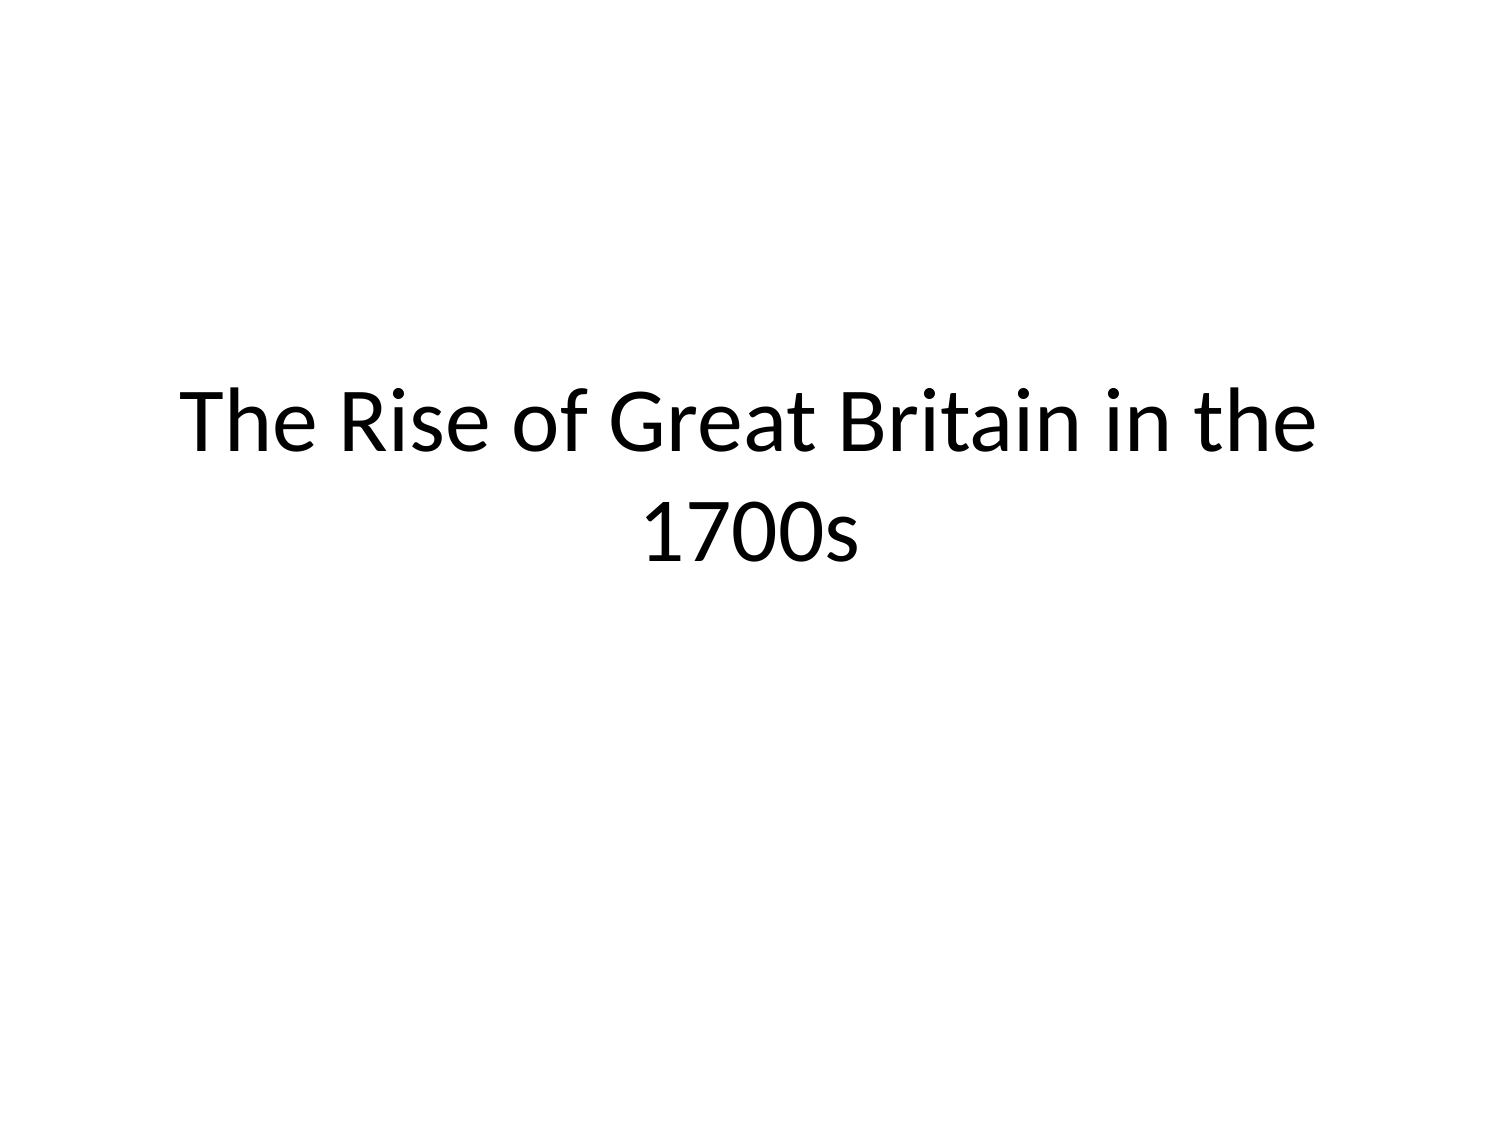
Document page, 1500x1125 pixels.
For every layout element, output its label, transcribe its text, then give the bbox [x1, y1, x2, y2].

title The Rise of Great Britain in the 1700s [112, 349, 1388, 591]
